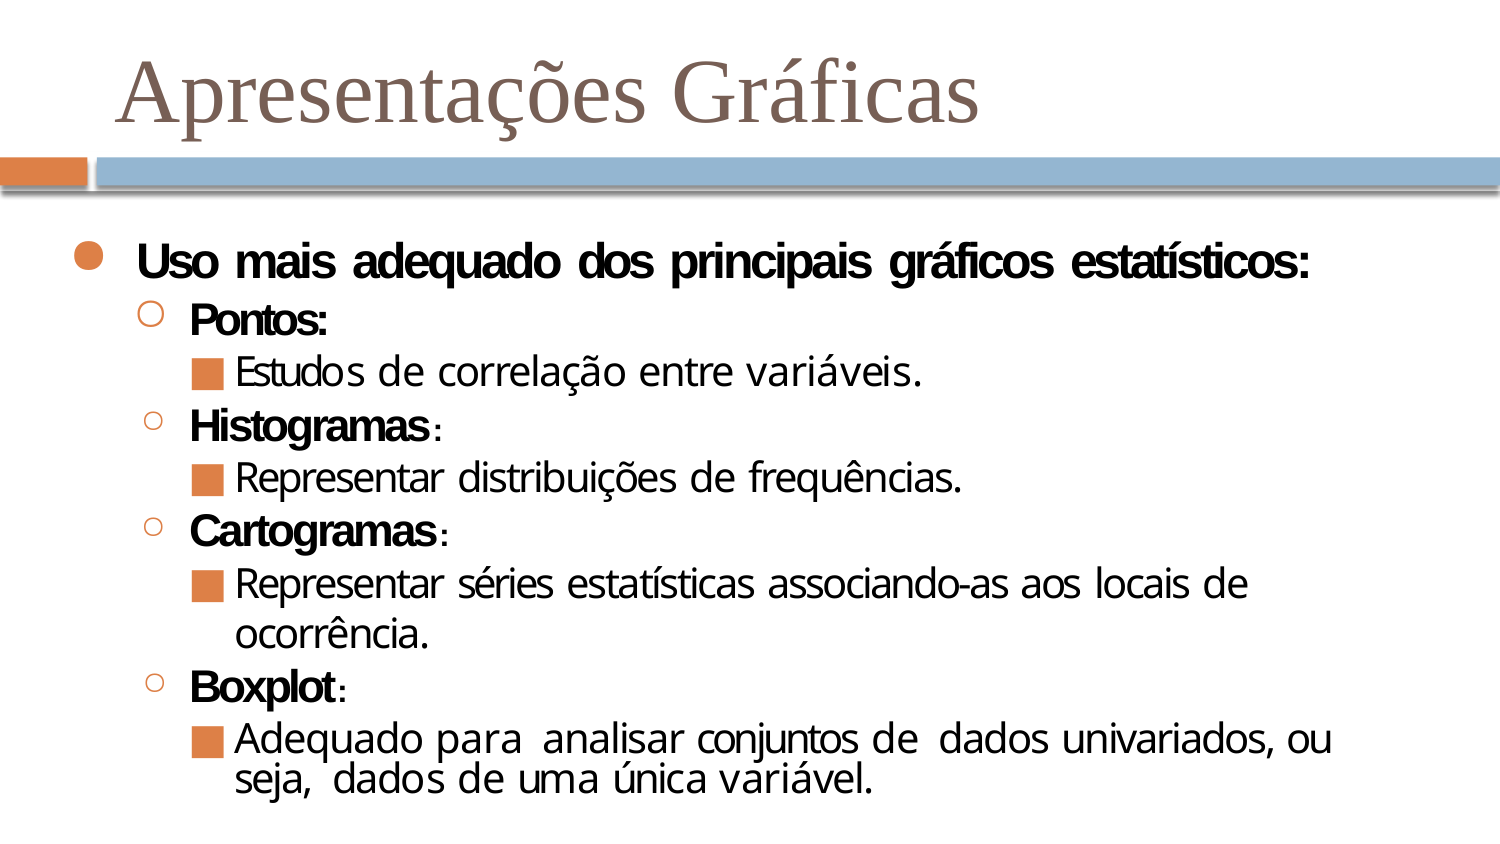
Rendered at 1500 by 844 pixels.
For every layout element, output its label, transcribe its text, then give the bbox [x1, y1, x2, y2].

text_box Uso mais adequado dos principais gráficos estatísticos: Pontos: Estudos de correlação entre variáveis. Histogramas: Representar distribuições de frequências. Cartogramas: Representar séries estatísticas associando-as aos locais de ocorrência. Boxplot: Adequado para analisar conjuntos de dados univariados, ou seja, dados de uma única variável. [67, 226, 1392, 802]
title Apresentações Gráficas [112, 28, 984, 172]
picture [0, 156, 1500, 203]
